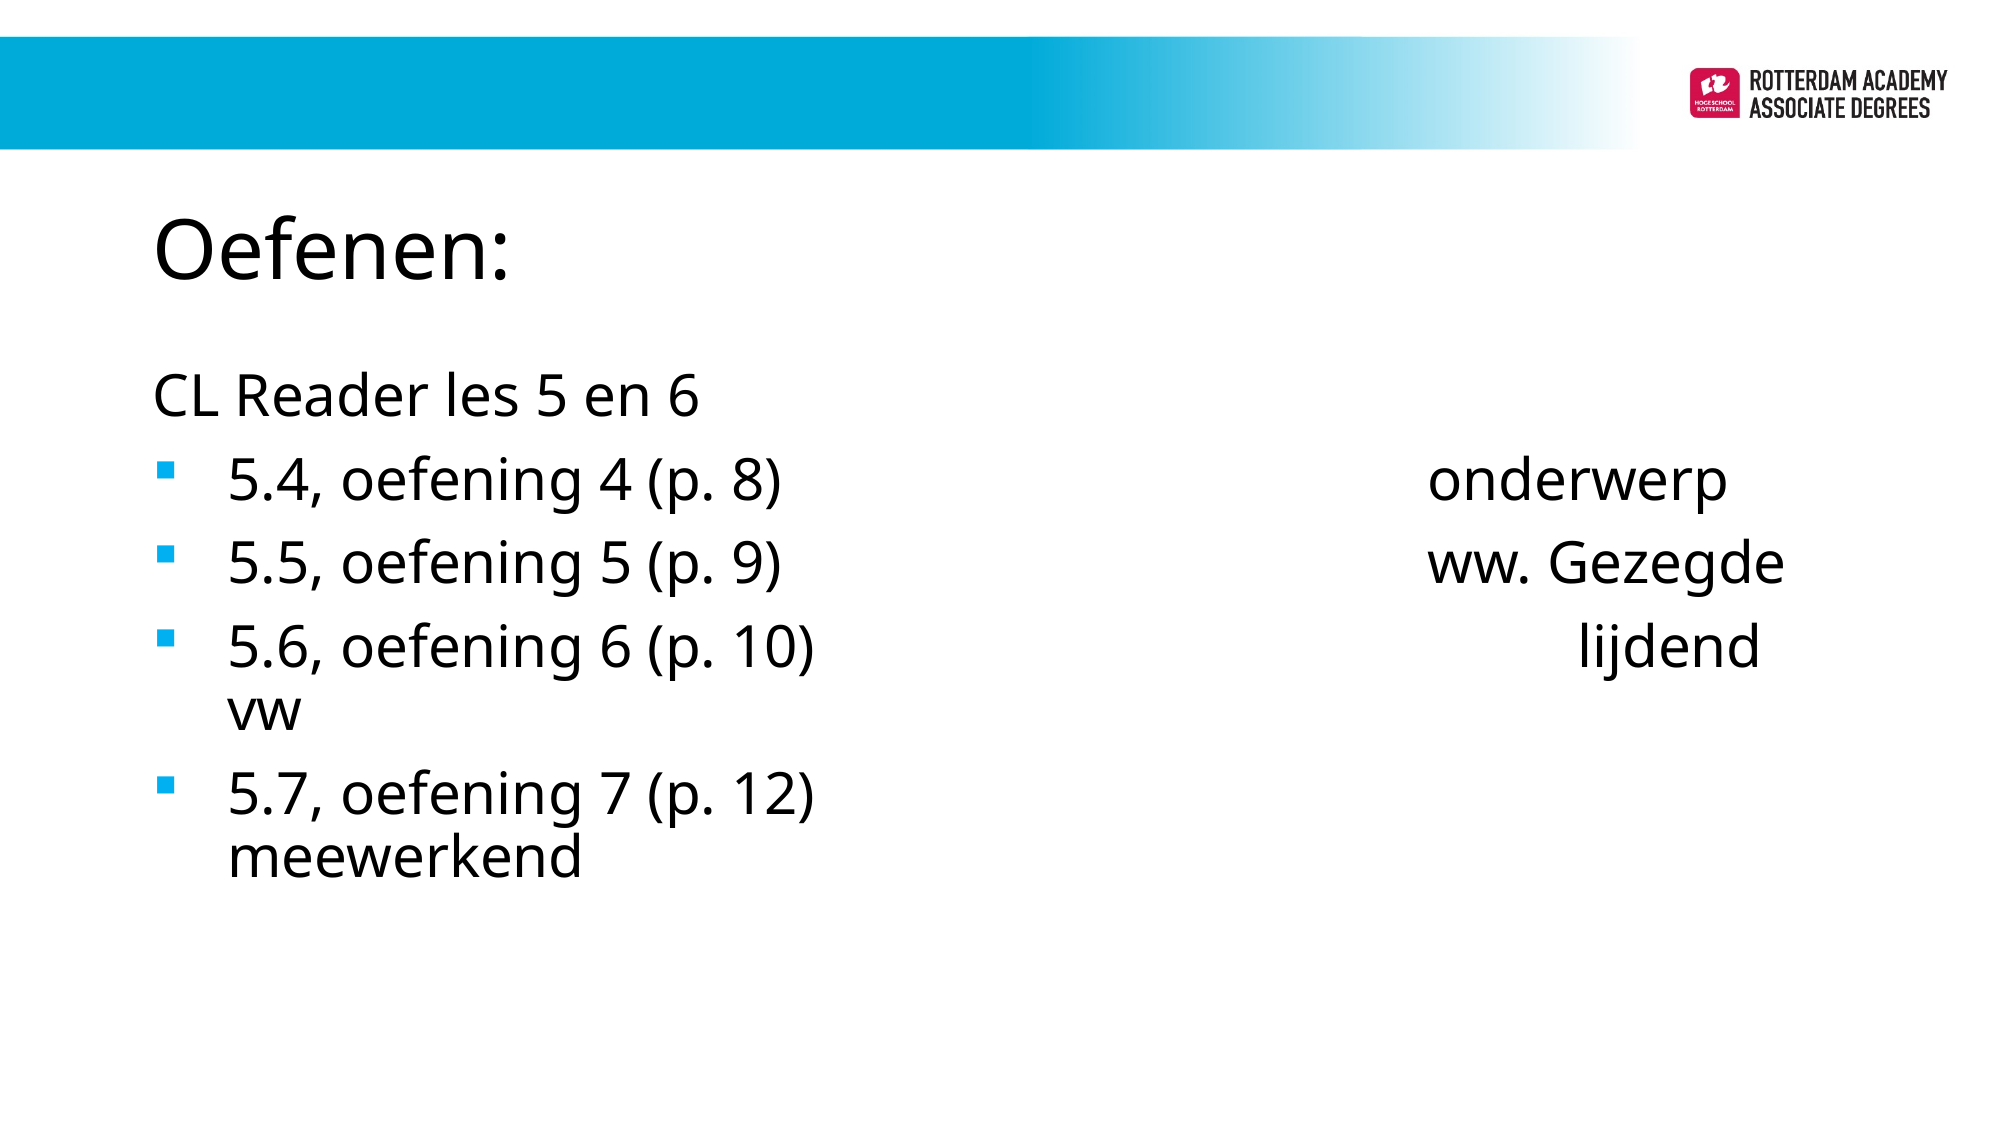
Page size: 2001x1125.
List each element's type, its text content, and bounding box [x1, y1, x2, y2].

picture [0, 0, 2000, 184]
list CL Reader les 5 en 6 5.4, oefening 4 (p. 8) onderwerp 5.5, oefening 5 (p. 9) ww. Gezegde 5.6, oefening 6 (p. 10) lijdend vw 5.7, oefening 7 (p. 12) meewerkend [137, 358, 1863, 1053]
title Oefenen: [137, 175, 1863, 329]
